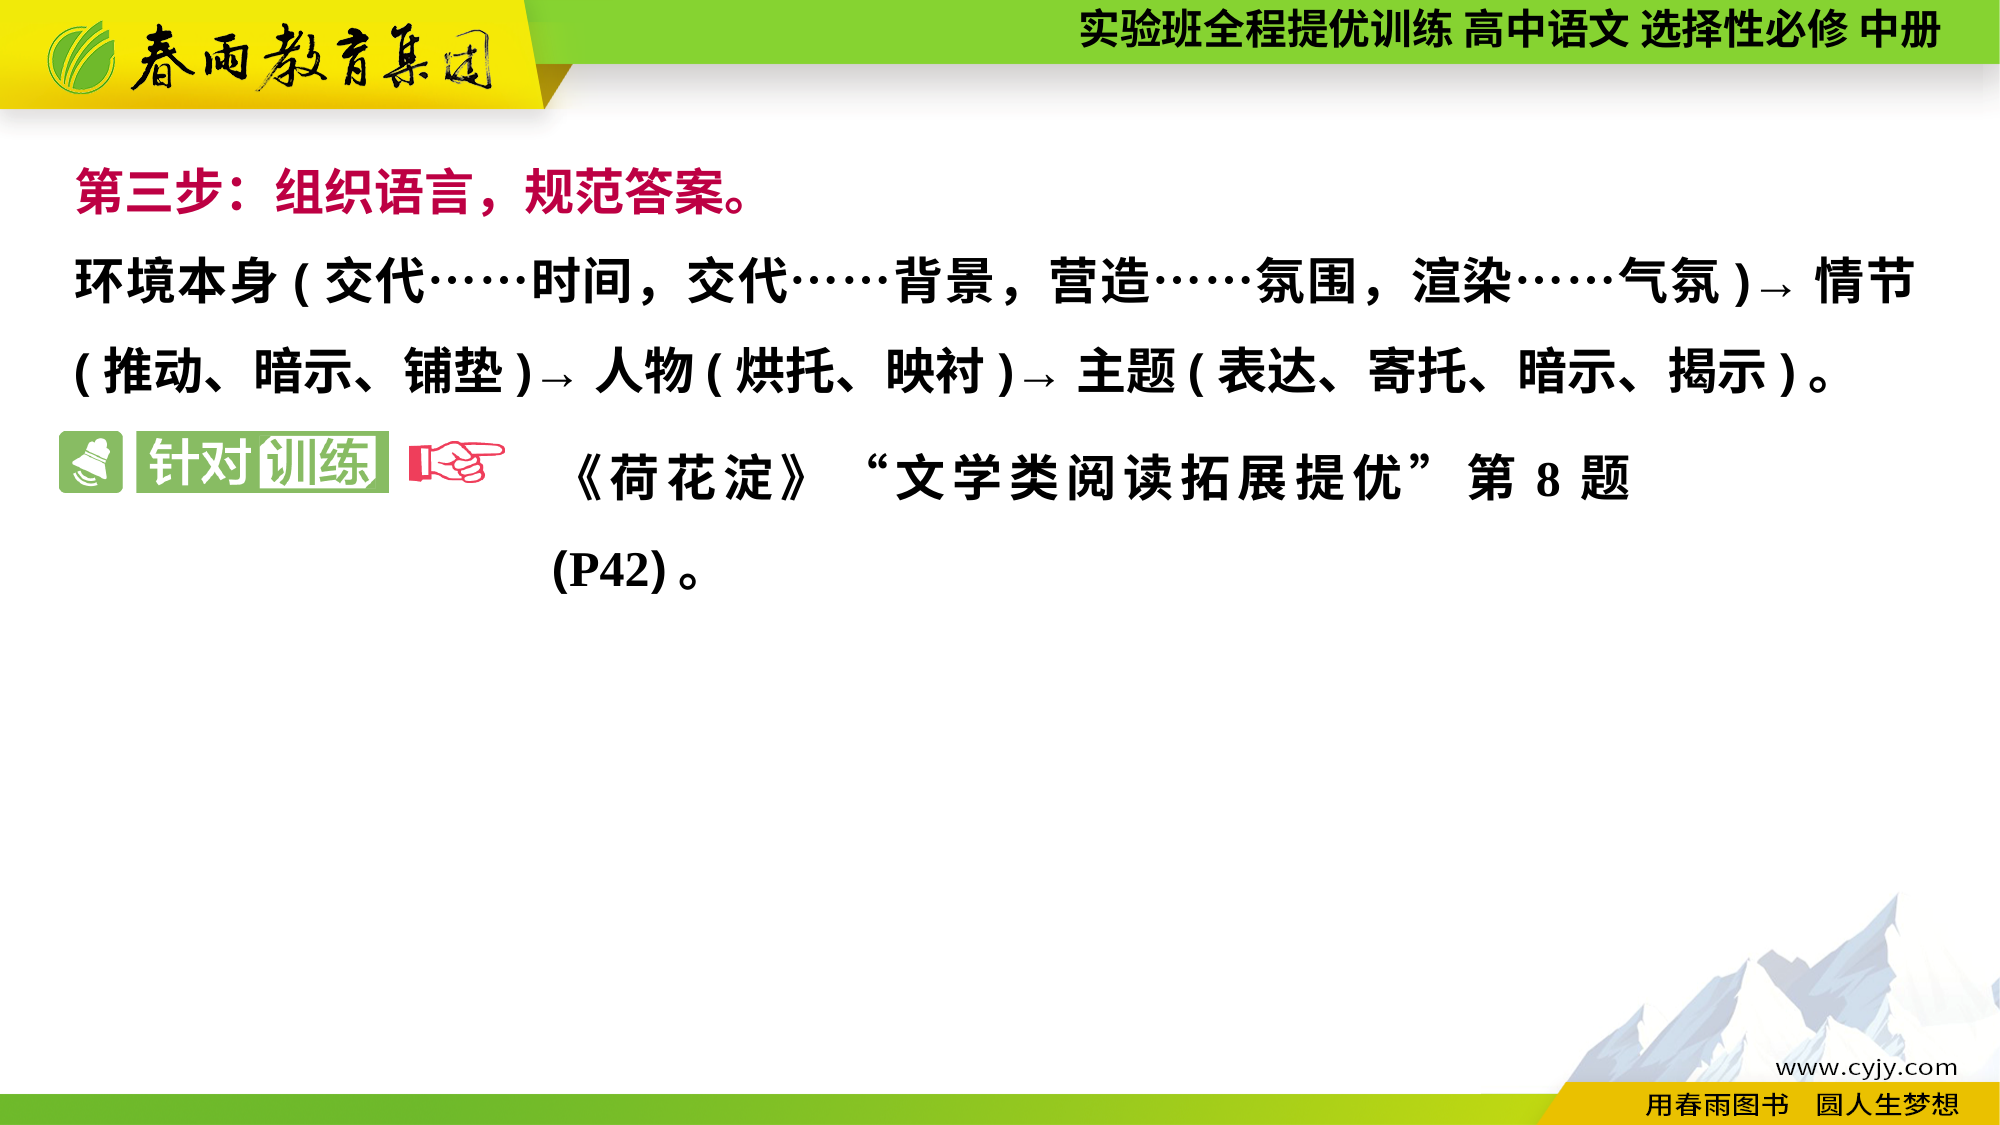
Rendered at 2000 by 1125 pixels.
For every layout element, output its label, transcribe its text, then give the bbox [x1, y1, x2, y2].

picture [0, 0, 2000, 1125]
list 第三步：组织语言，规范答案。 环境本身(交代……时间，交代……背景，营造……氛围，渲染……气氛)→情节(推动、暗示、铺垫)→人物(烘托、映衬)→主题(表达、寄托、暗示、揭示)。 [59, 122, 1944, 399]
text_box 《荷花淀》“文学类阅读拓展提优”第8题(P42)。 [537, 408, 1657, 514]
